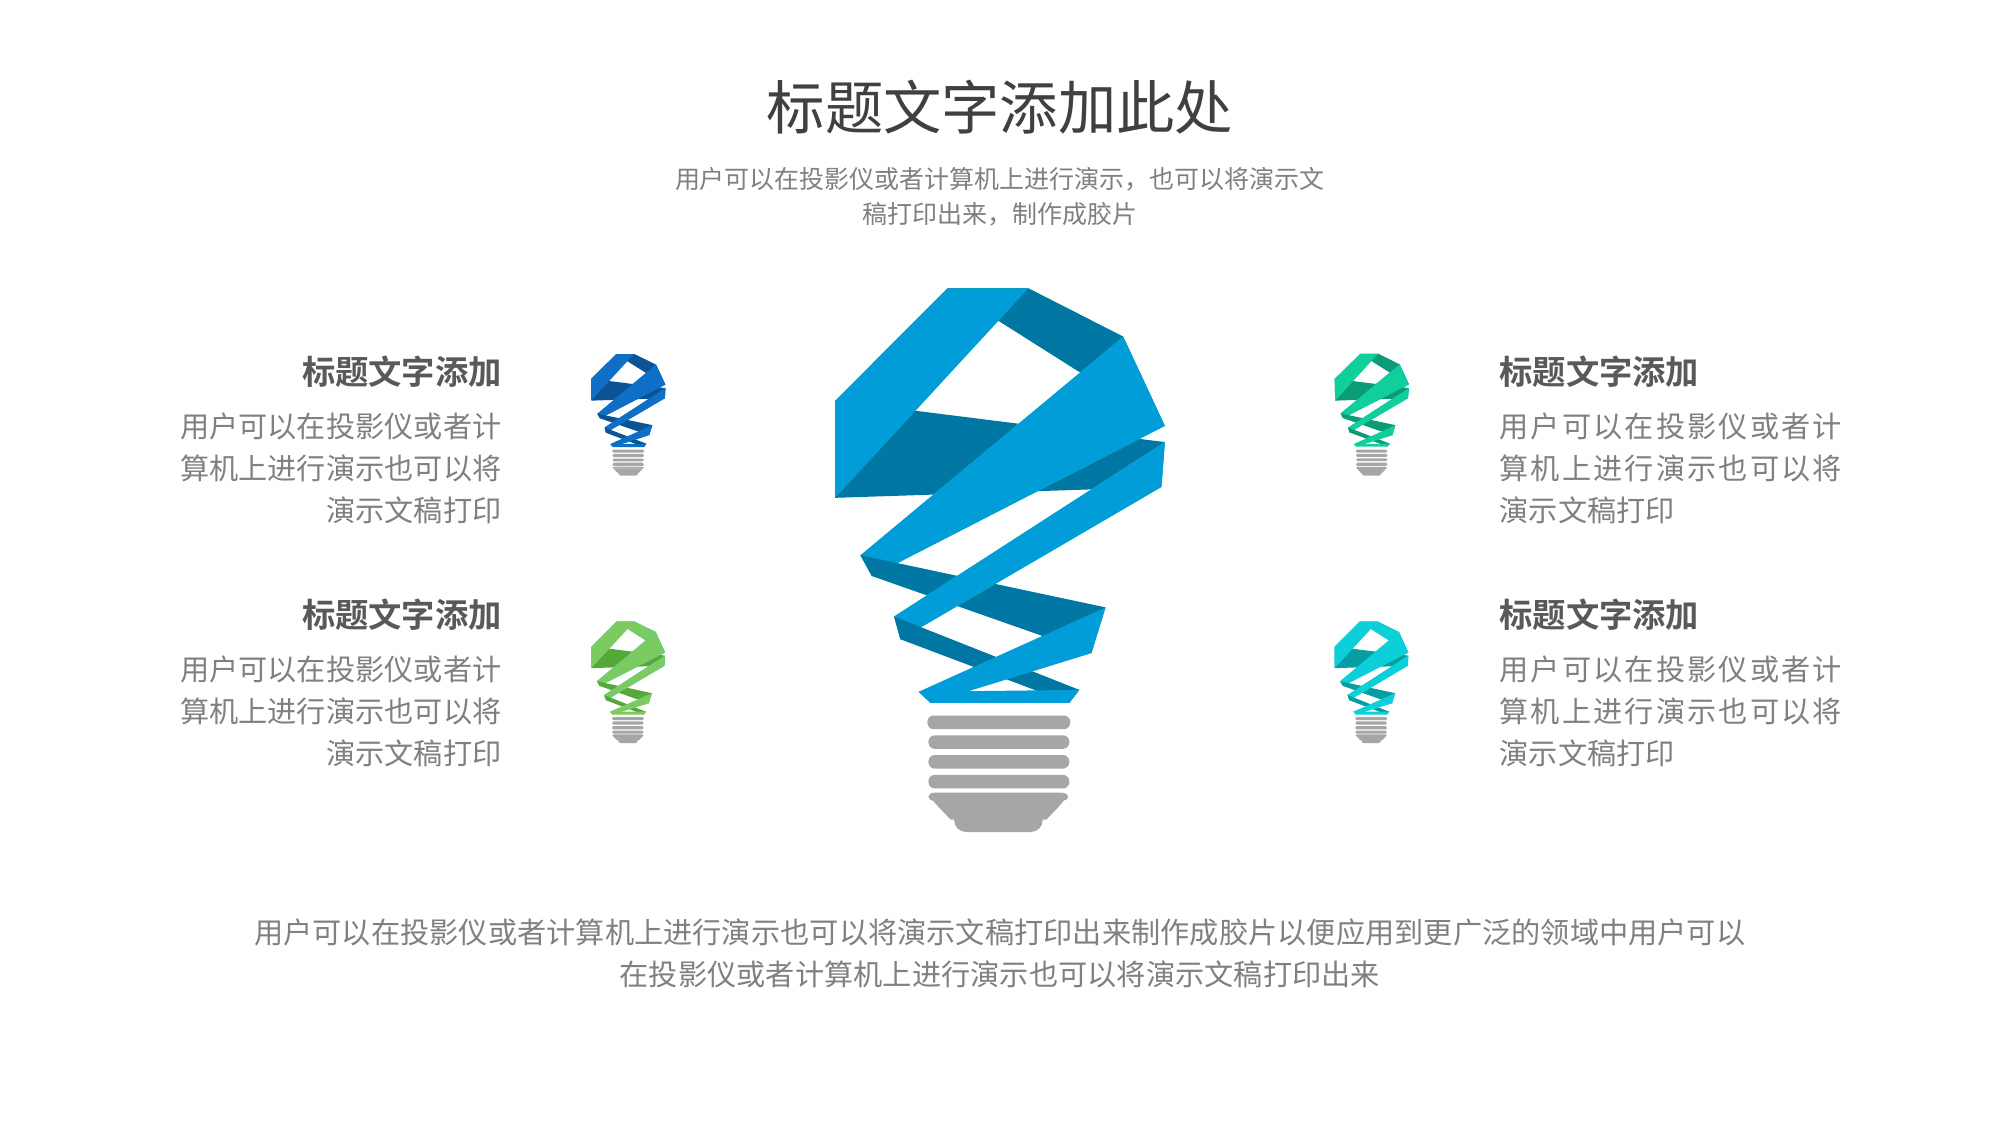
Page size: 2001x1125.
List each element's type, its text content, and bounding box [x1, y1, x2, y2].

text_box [1334, 353, 1409, 476]
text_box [591, 621, 665, 744]
text_box 用户可以在投影仪或者计算机上进行演示，也可以将演示文稿打印出来，制作成胶片 [654, 149, 1346, 237]
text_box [591, 354, 666, 476]
text_box 用户可以在投影仪或者计算机上进行演示也可以将演示文稿打印出来制作成胶片以便应用到更广泛的领域中用户可以在投影仪或者计算机上进行演示也可以将演示文稿打印出来 [226, 899, 1774, 999]
text_box 标题文字添加此处 [752, 64, 1248, 149]
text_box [138, 578, 517, 780]
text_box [835, 288, 1165, 833]
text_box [1334, 621, 1409, 744]
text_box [1484, 336, 1857, 537]
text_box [138, 336, 517, 537]
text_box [1484, 578, 1857, 780]
